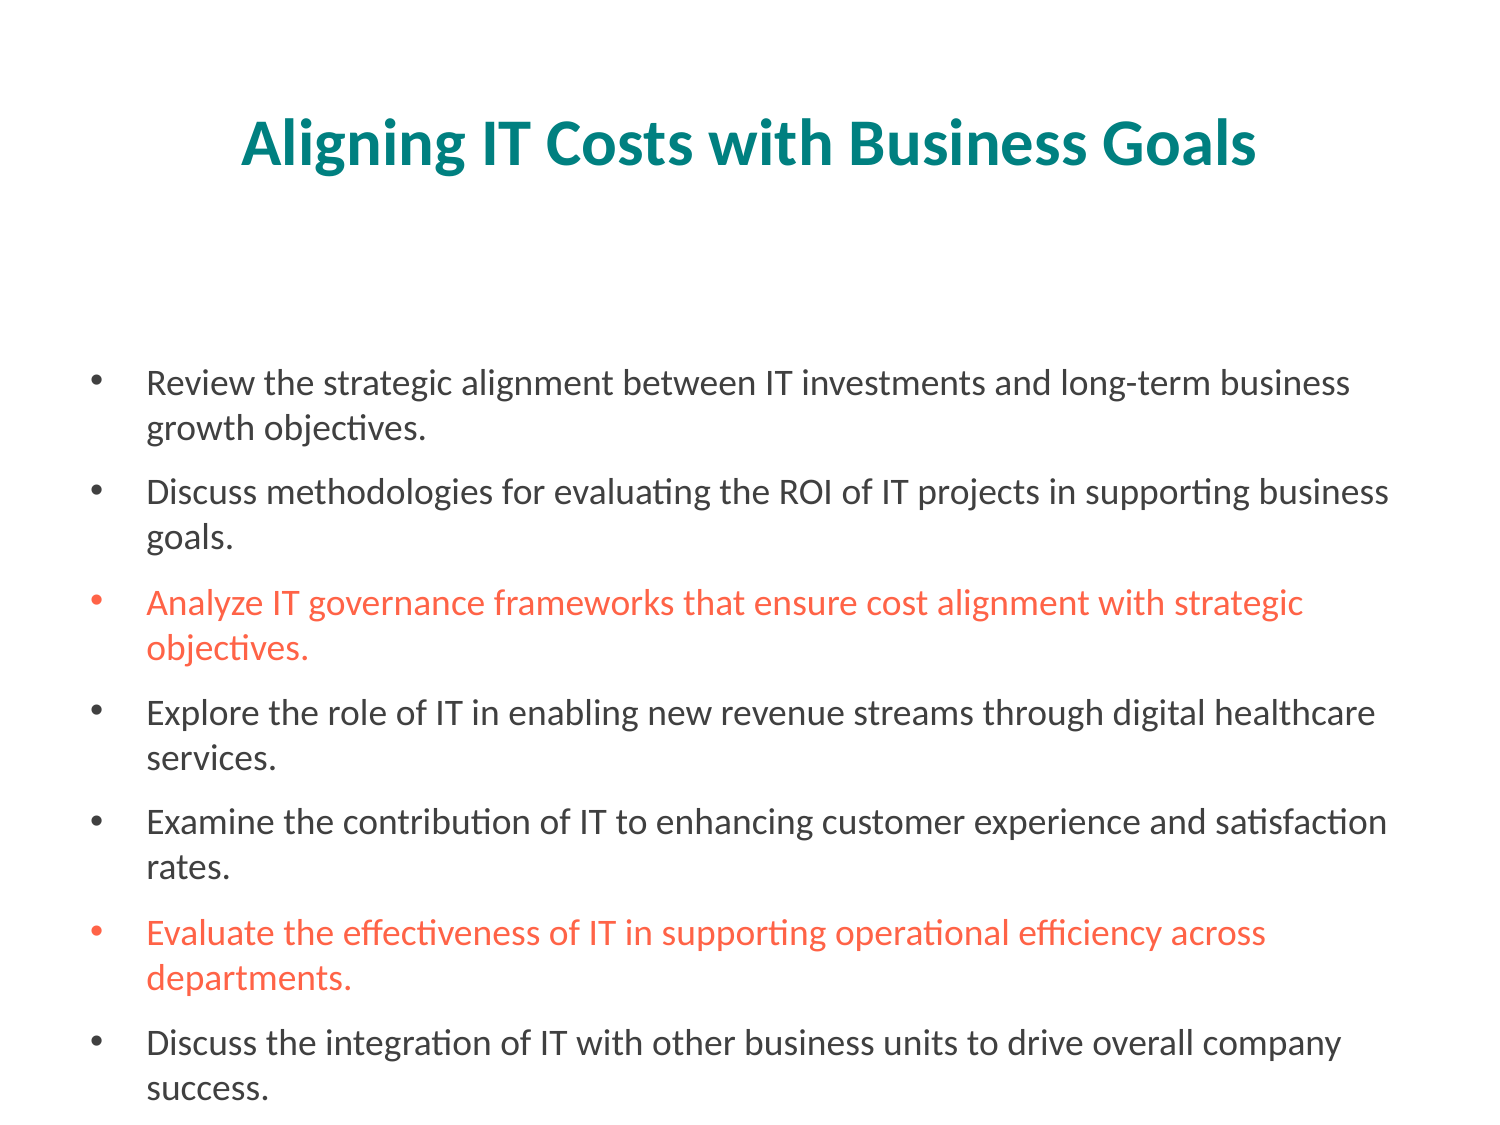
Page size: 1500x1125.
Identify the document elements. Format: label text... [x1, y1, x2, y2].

title Aligning IT Costs with Business Goals [75, 45, 1425, 233]
list Review the strategic alignment between IT investments and long-term business growth objectives. Discuss methodologies for evaluating the ROI of IT projects in supporting business goals. Analyze IT governance frameworks that ensure cost alignment with strategic objectives. Explore the role of IT in enabling new revenue streams through digital healthcare services. Examine the contribution of IT to enhancing customer experience and satisfaction rates. Evaluate the effectiveness of IT in supporting operational efficiency across departments. Discuss the integration of IT with other business units to drive overall company success. [75, 262, 1425, 1005]
